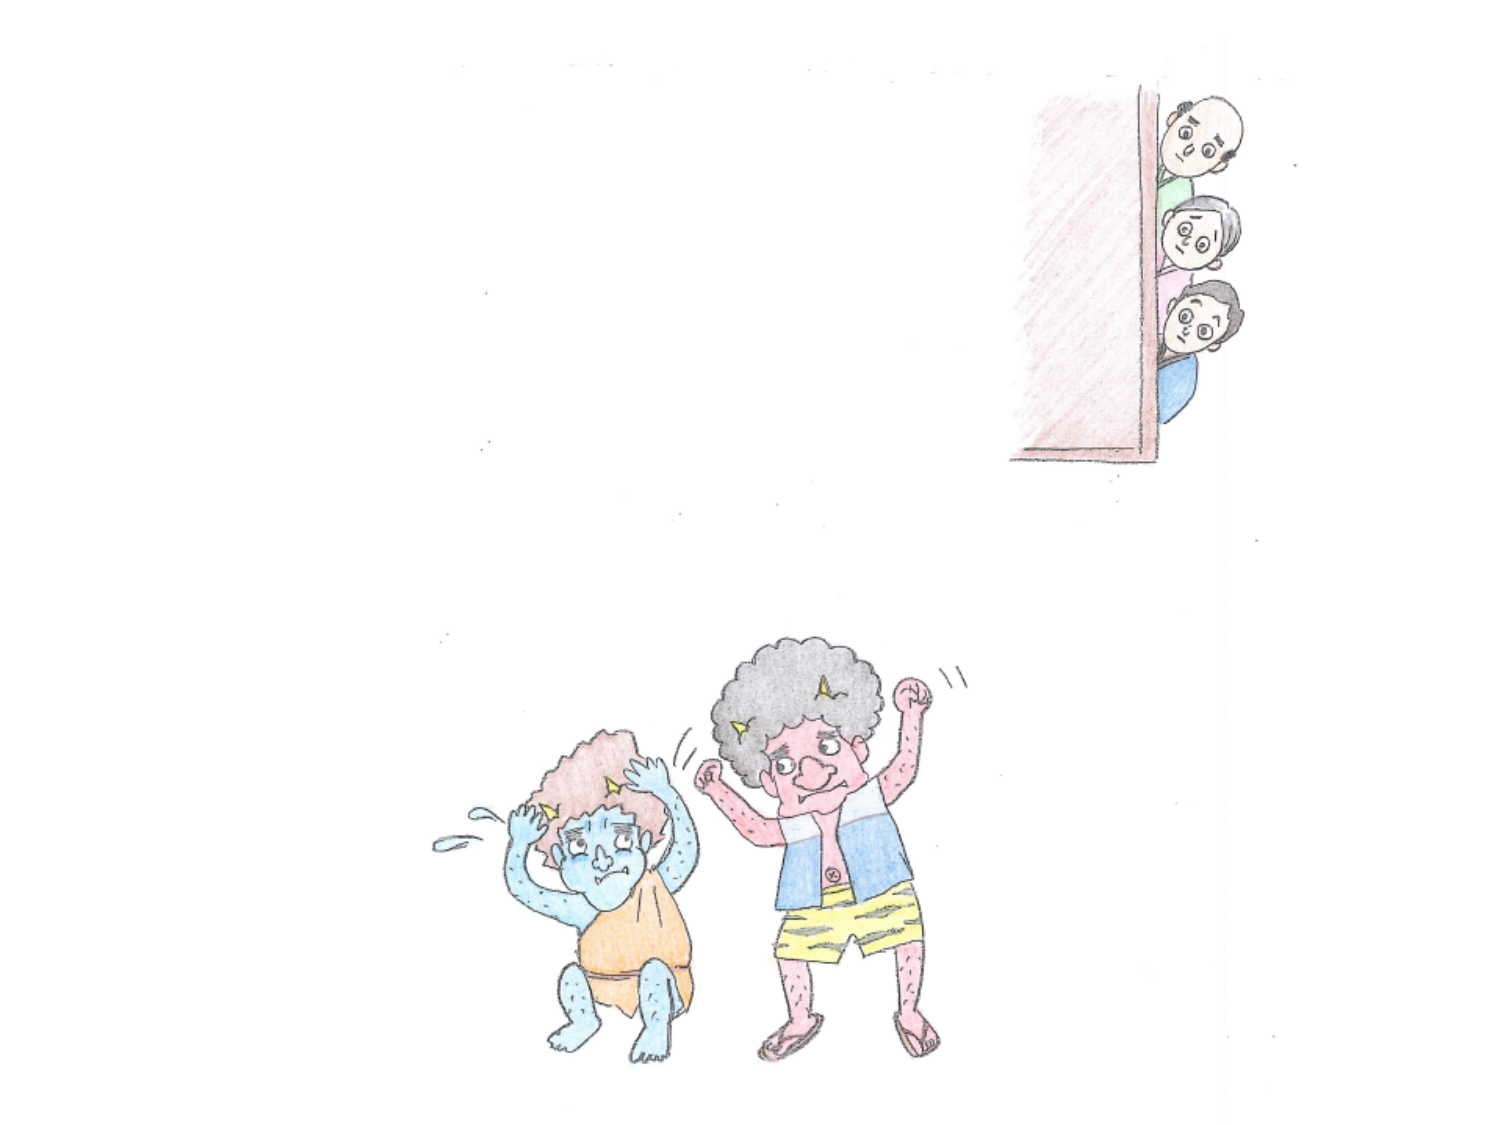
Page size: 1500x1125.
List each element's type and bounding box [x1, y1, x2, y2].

picture [395, 38, 1312, 1125]
